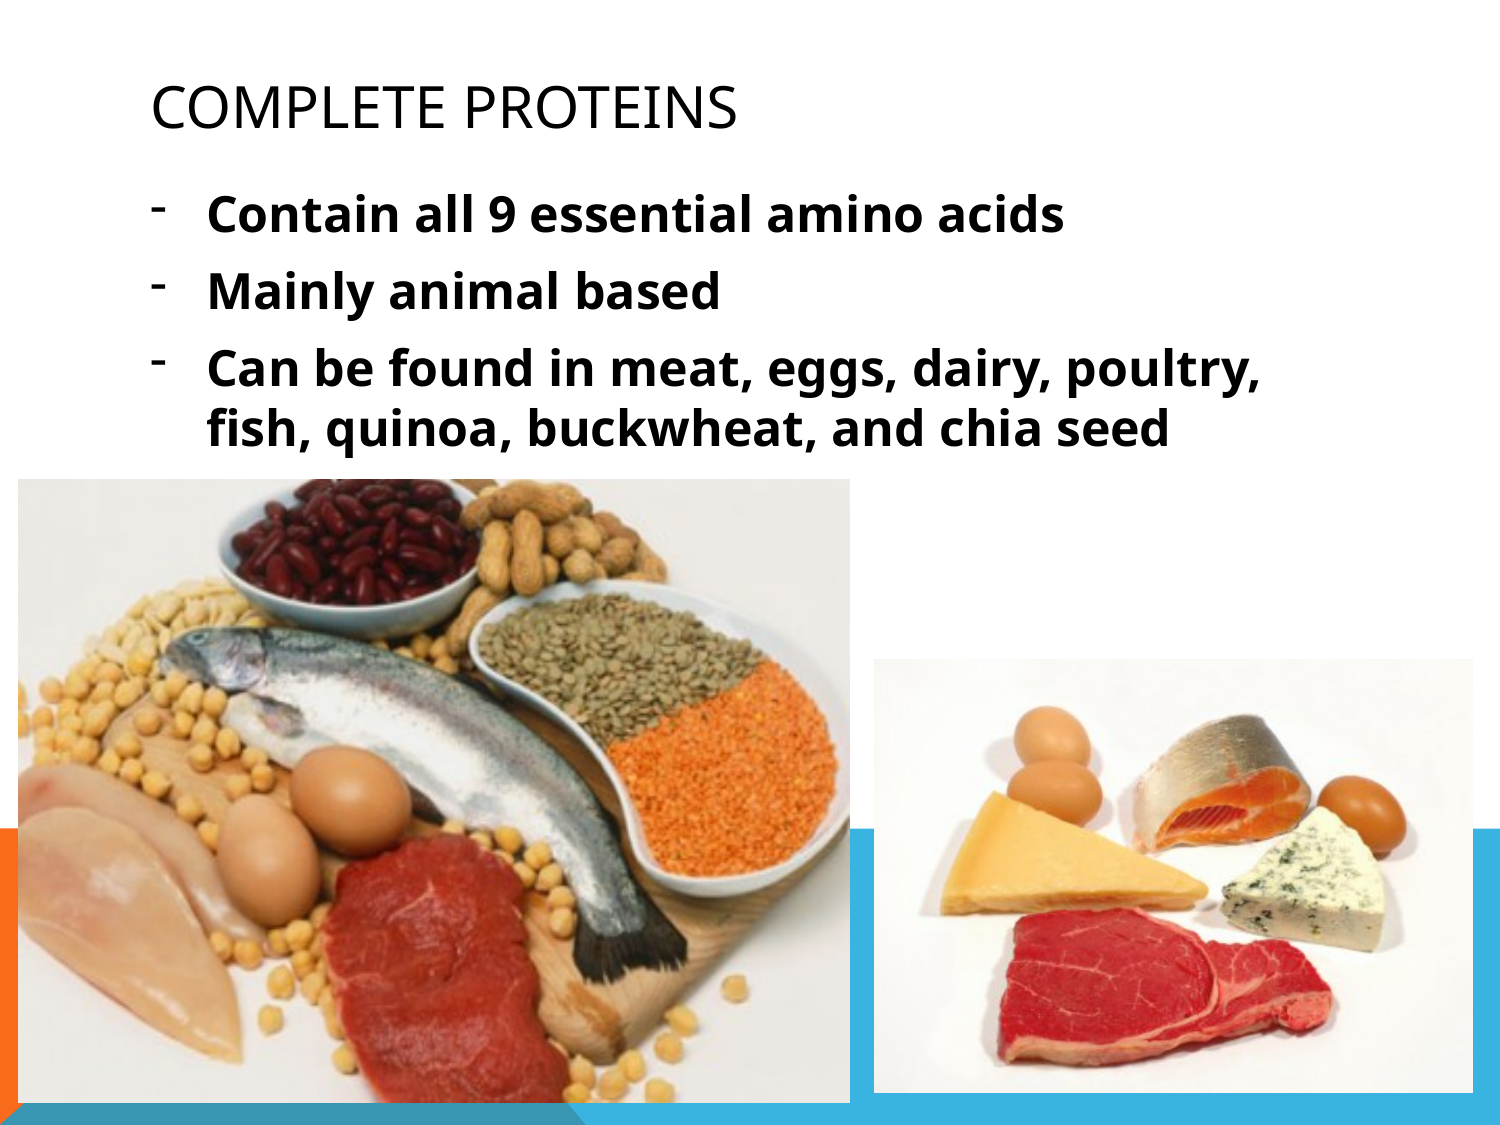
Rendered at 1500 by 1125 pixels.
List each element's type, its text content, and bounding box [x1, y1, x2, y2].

picture [873, 659, 1473, 1094]
list Contain all 9 essential amino acids Mainly animal based Can be found in meat, eggs, dairy, poultry, fish, quinoa, buckwheat, and chia seed [135, 175, 1369, 763]
picture [18, 478, 850, 1104]
title Complete Proteins [135, 60, 1369, 150]
